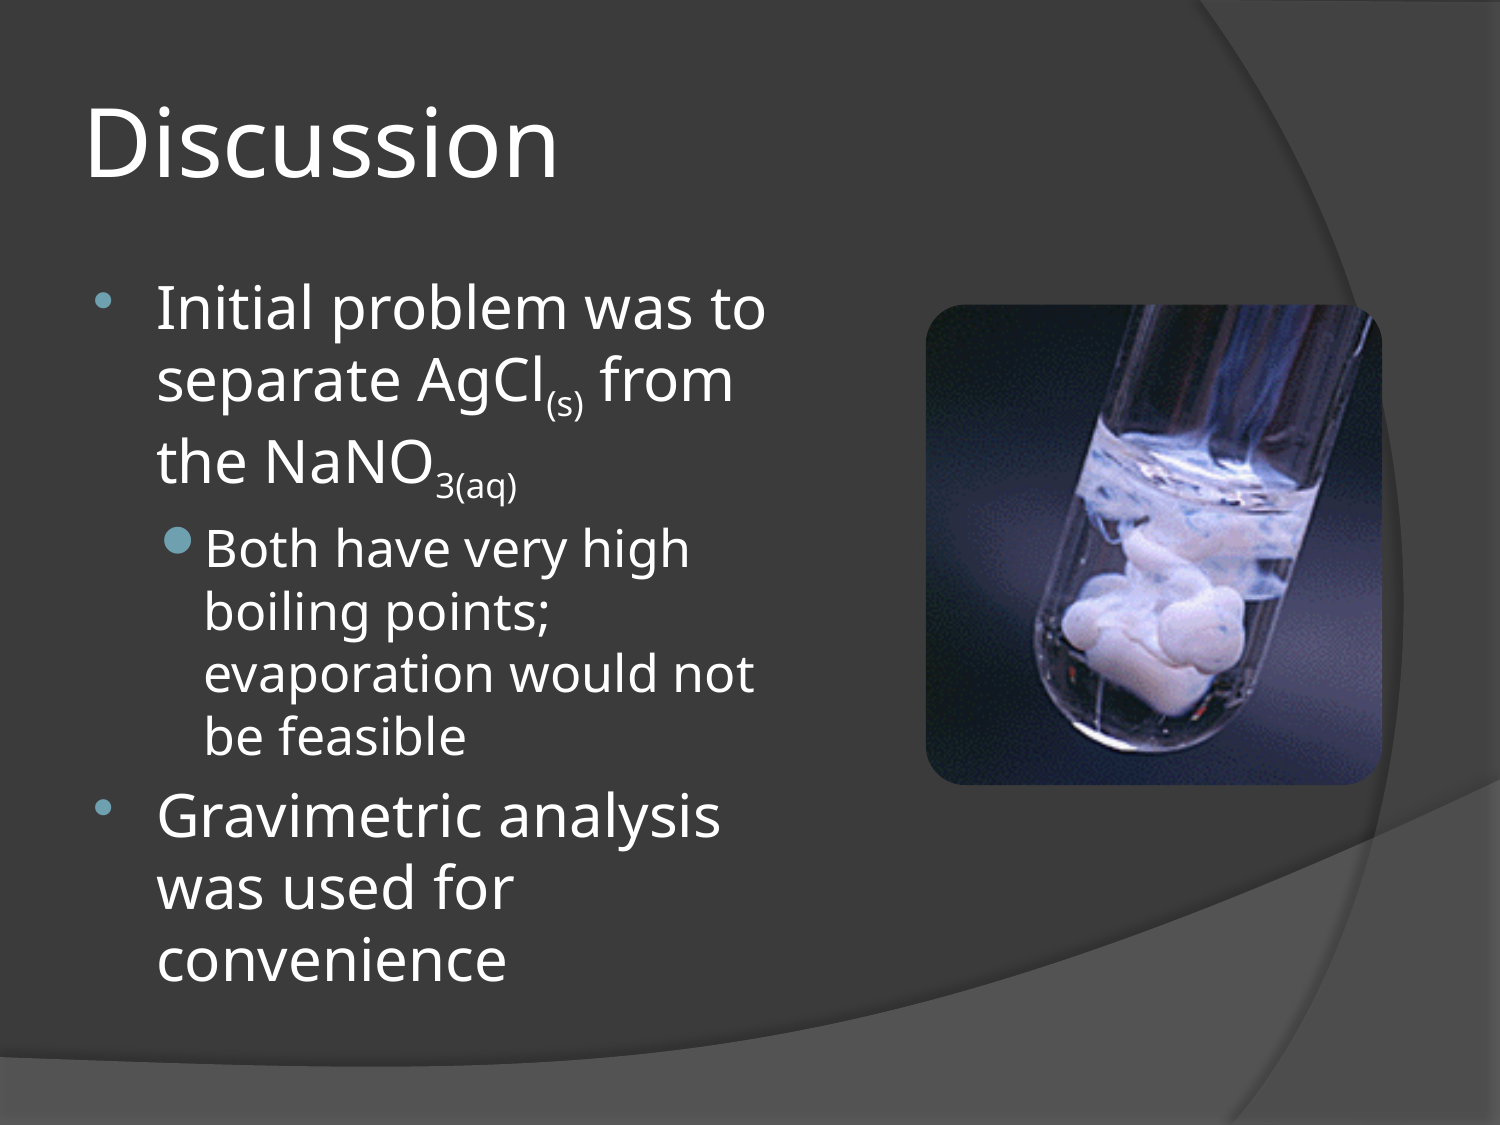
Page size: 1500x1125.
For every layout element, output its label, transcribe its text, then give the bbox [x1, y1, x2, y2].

list Initial problem was to separate AgCl(s) from the NaNO3(aq) Both have very high boiling points; evaporation would not be feasible Gravimetric analysis was used for convenience [75, 262, 832, 1005]
picture [925, 304, 1383, 786]
title Discussion [75, 45, 1300, 233]
